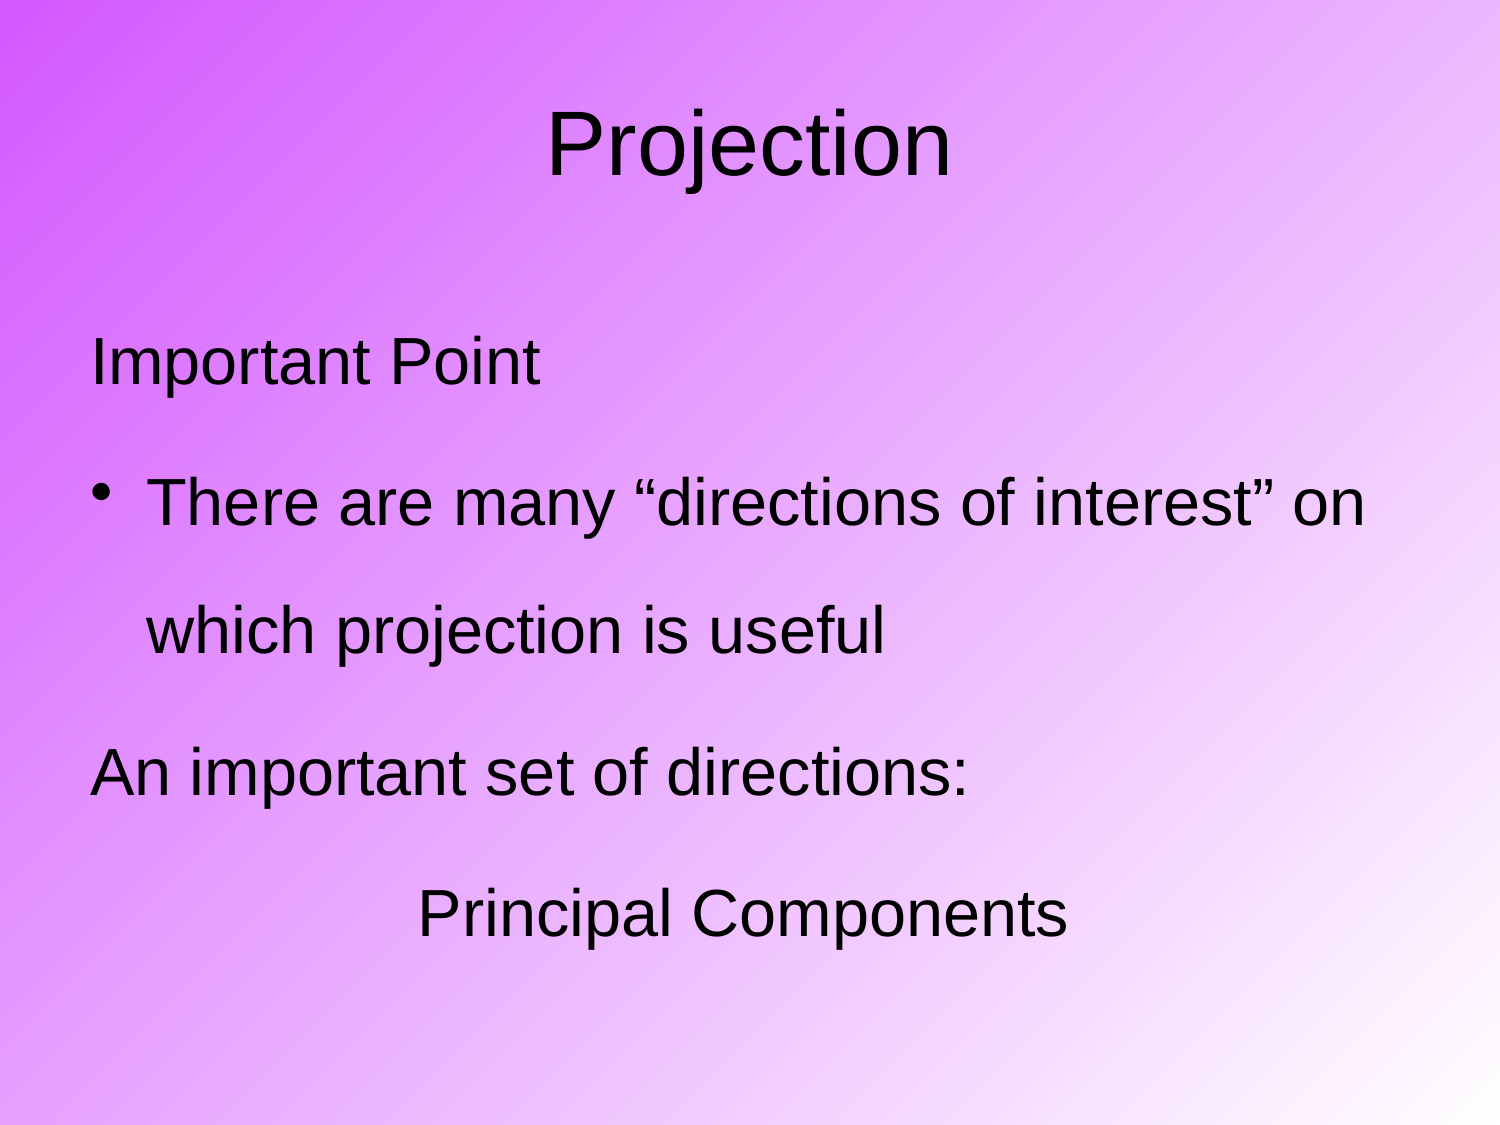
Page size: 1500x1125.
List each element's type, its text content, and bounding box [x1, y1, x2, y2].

title Projection [75, 45, 1425, 233]
list Important Point There are many “directions of interest” on which projection is useful An important set of directions: Principal Components [75, 262, 1413, 1005]
